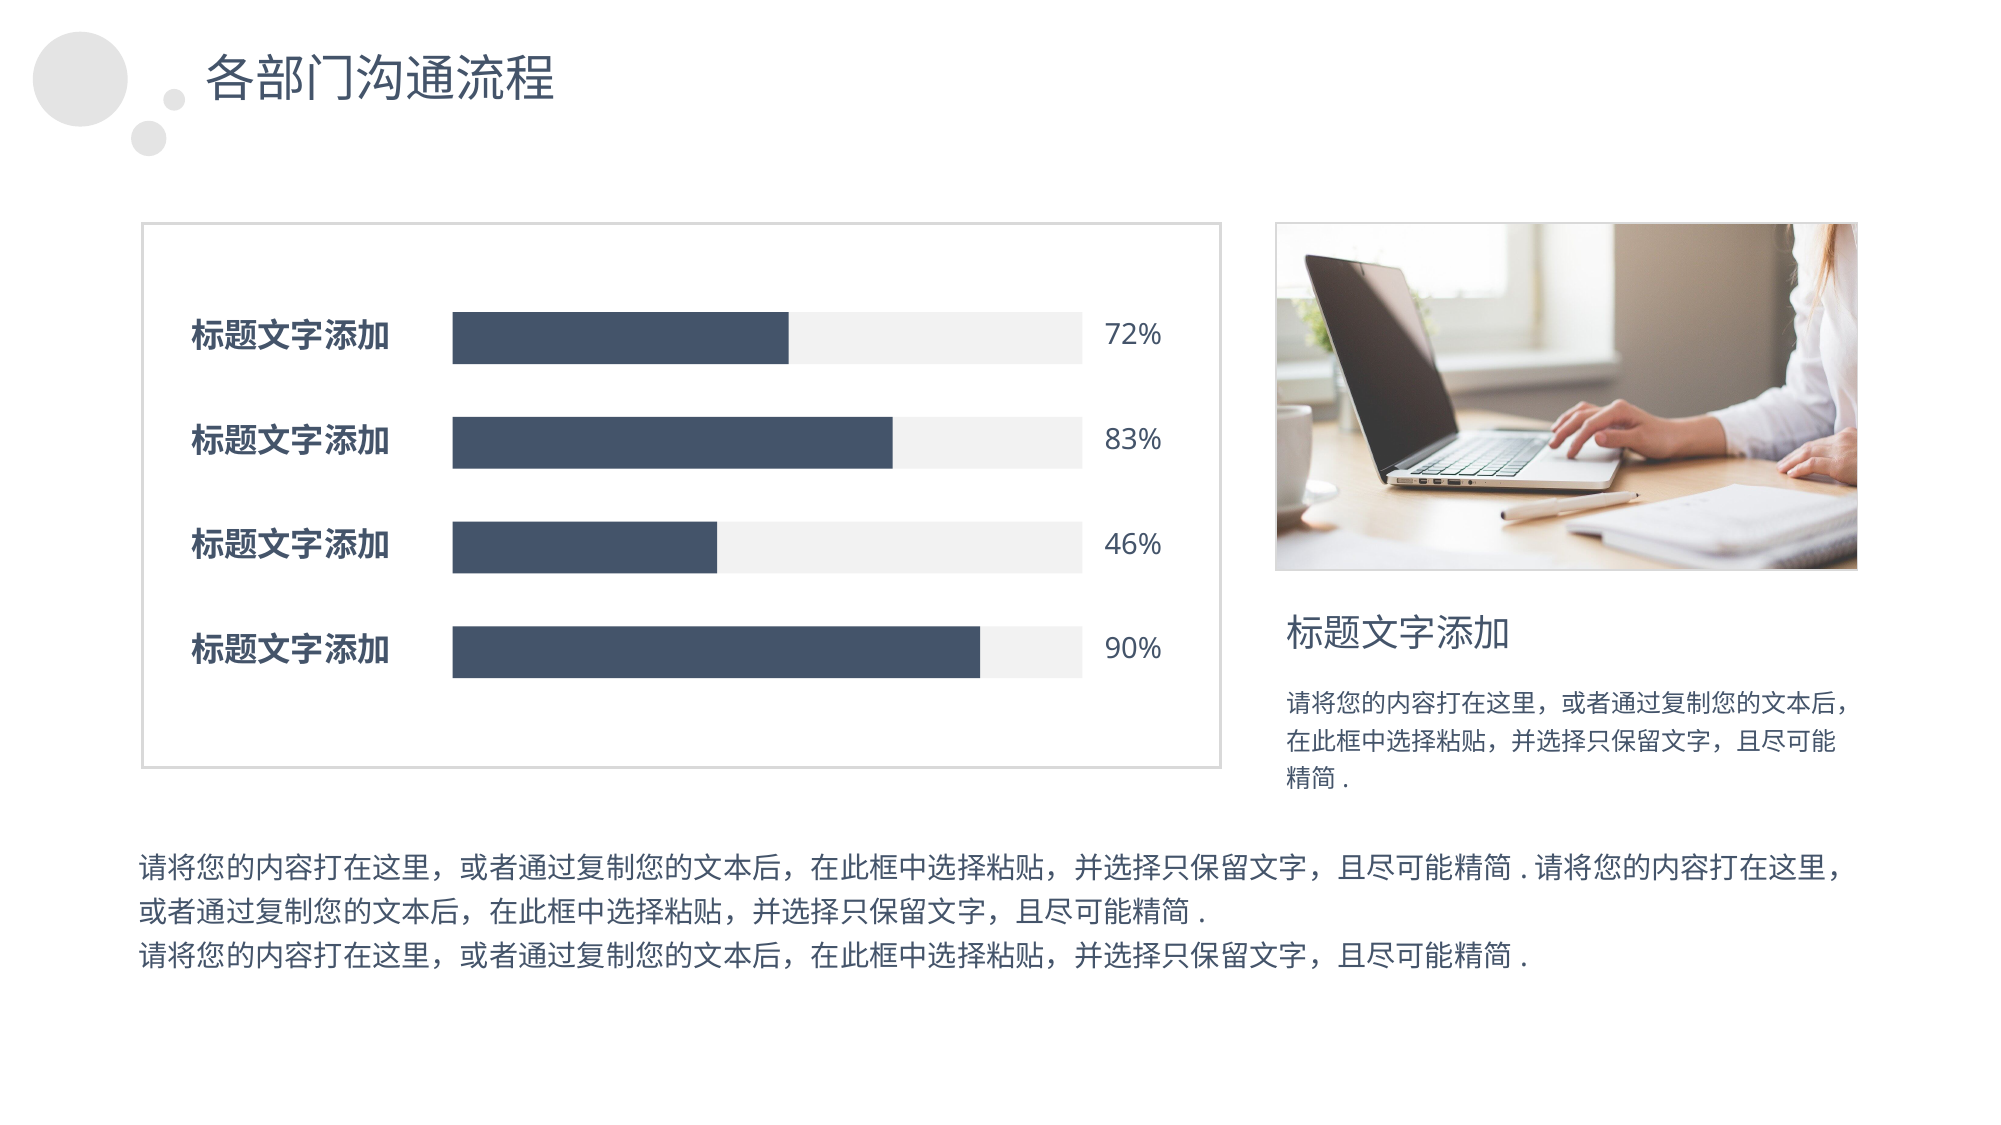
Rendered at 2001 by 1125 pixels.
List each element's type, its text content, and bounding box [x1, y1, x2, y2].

text_box 请将您的内容打在这里，或者通过复制您的文本后，在此框中选择粘贴，并选择只保留文字，且尽可能精简.请将您的内容打在这里，或者通过复制您的文本后，在此框中选择粘贴，并选择只保留文字，且尽可能精简. 请将您的内容打在这里，或者通过复制您的文本后，在此框中选择粘贴，并选择只保留文字，且尽可能精简. [123, 833, 1875, 1025]
text_box 各部门沟通流程 [190, 38, 571, 114]
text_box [1271, 223, 1858, 800]
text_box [142, 223, 1224, 768]
